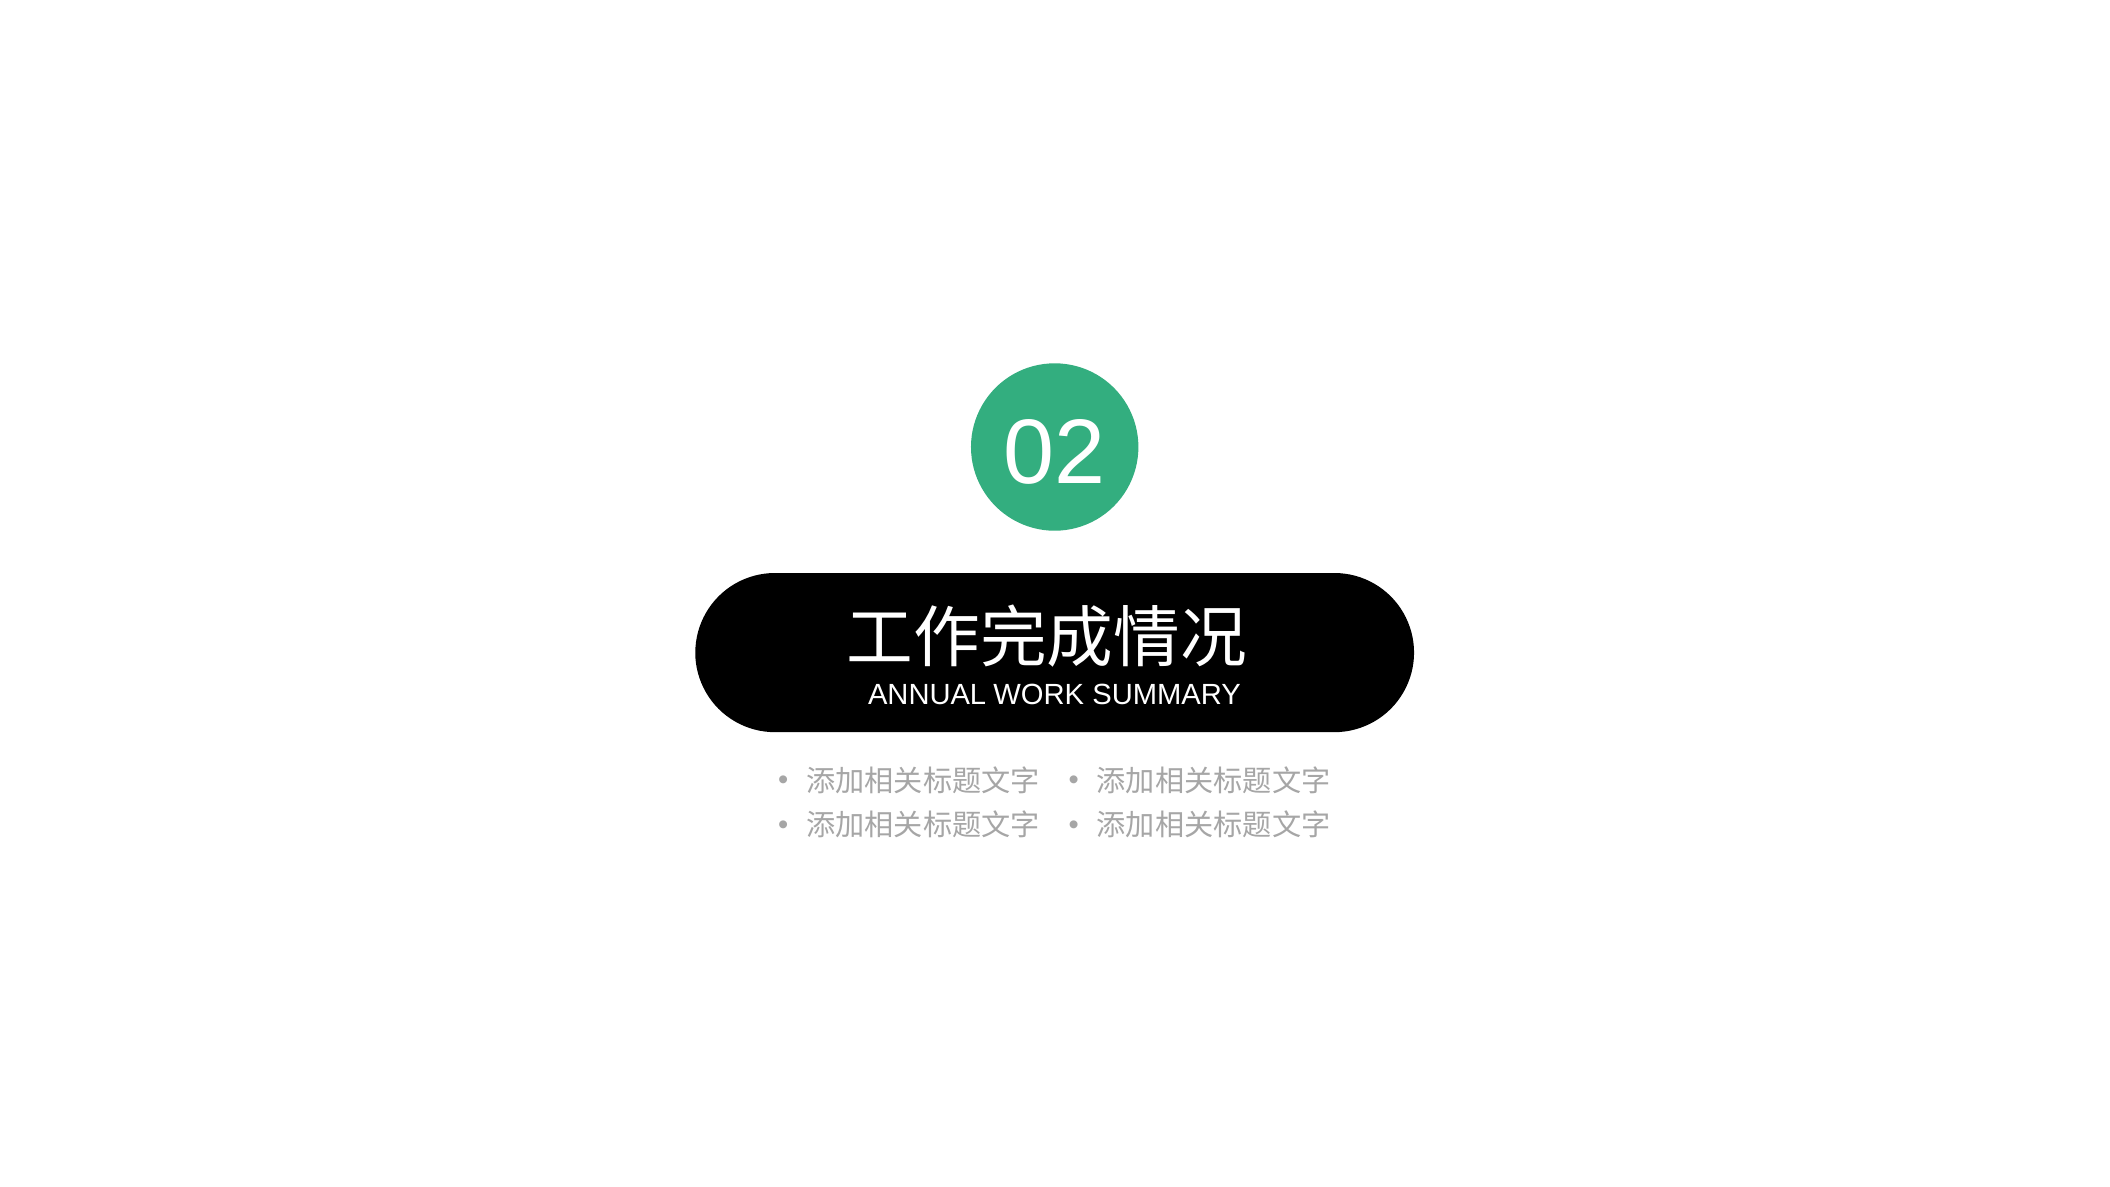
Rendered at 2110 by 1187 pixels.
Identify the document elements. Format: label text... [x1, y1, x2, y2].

text_box 添加相关标题文字 [777, 806, 1041, 842]
text_box [694, 571, 1416, 734]
text_box 添加相关标题文字 [1068, 806, 1331, 842]
text_box 添加相关标题文字 [777, 762, 1041, 798]
text_box 添加相关标题文字 [1068, 762, 1331, 798]
text_box 02 [969, 362, 1140, 532]
